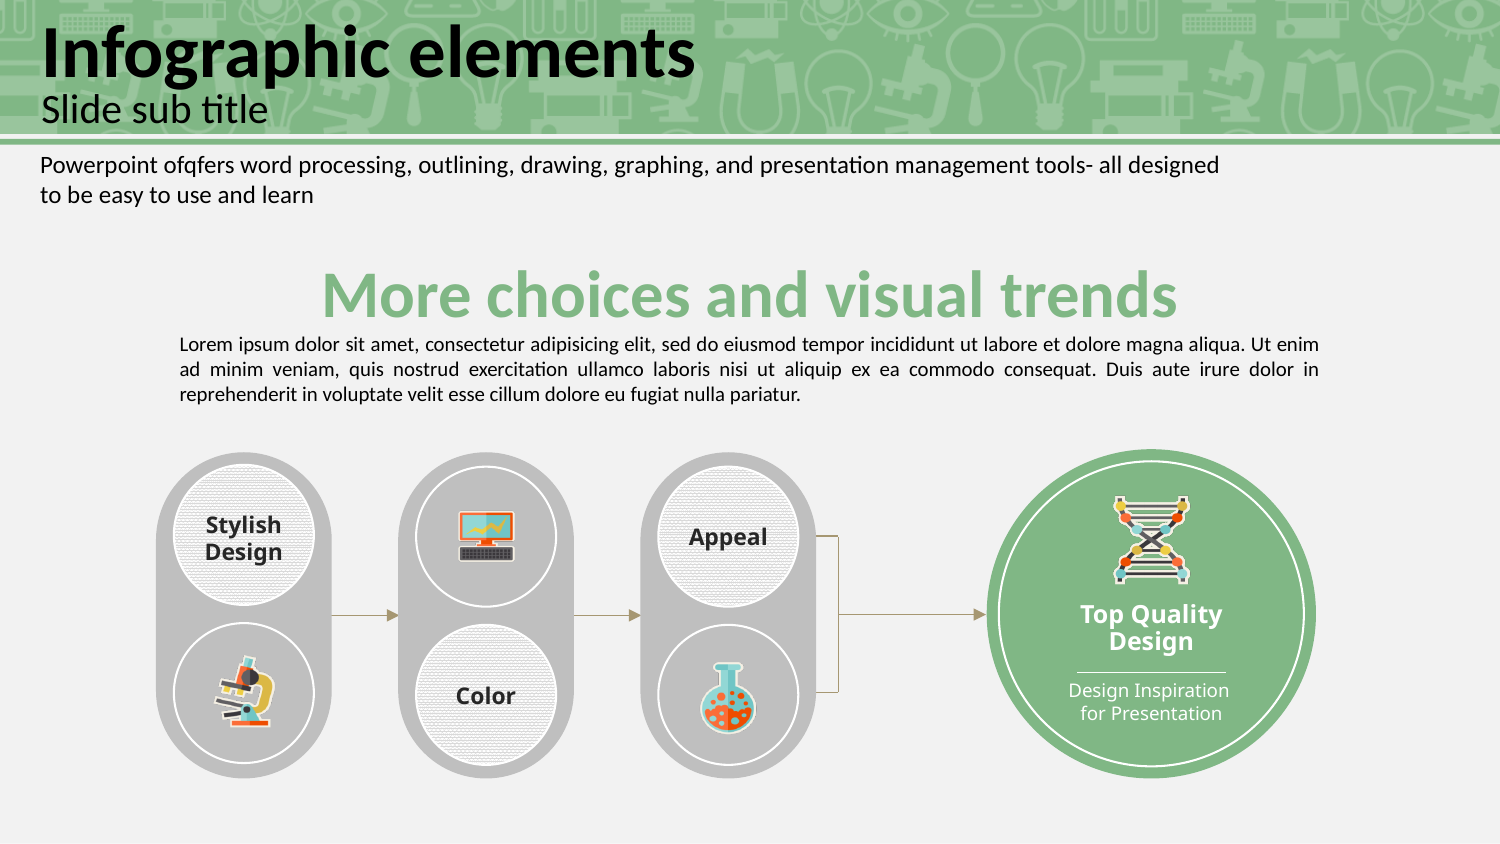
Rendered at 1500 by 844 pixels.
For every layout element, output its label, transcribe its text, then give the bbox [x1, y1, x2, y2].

text_box Powerpoint ofqfers word processing, outlining, drawing, graphing, and presentation management tools- all designed to be easy to use and learn [40, 148, 1247, 209]
list Slide sub title [41, 108, 1365, 146]
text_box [986, 448, 1317, 779]
picture [210, 654, 278, 733]
picture [1109, 493, 1194, 587]
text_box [821, 522, 973, 707]
text_box More choices and visual trends [179, 266, 1321, 330]
picture [697, 661, 759, 737]
list Infographic elements [41, 19, 1365, 108]
picture [456, 509, 517, 564]
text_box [1047, 601, 1256, 722]
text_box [155, 451, 332, 779]
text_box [640, 451, 817, 779]
text_box Lorem ipsum dolor sit amet, consectetur adipisicing elit, sed do eiusmod tempor incididunt ut labore et dolore magna aliqua. Ut enim ad minim veniam, quis nostrud exercitation ullamco laboris nisi ut aliquip ex ea commodo consequat. Duis aute irure dolor in reprehenderit in voluptate velit esse cillum dolore eu fugiat nulla pariatur. [179, 330, 1321, 406]
picture [0, 0, 1500, 134]
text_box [397, 451, 575, 779]
